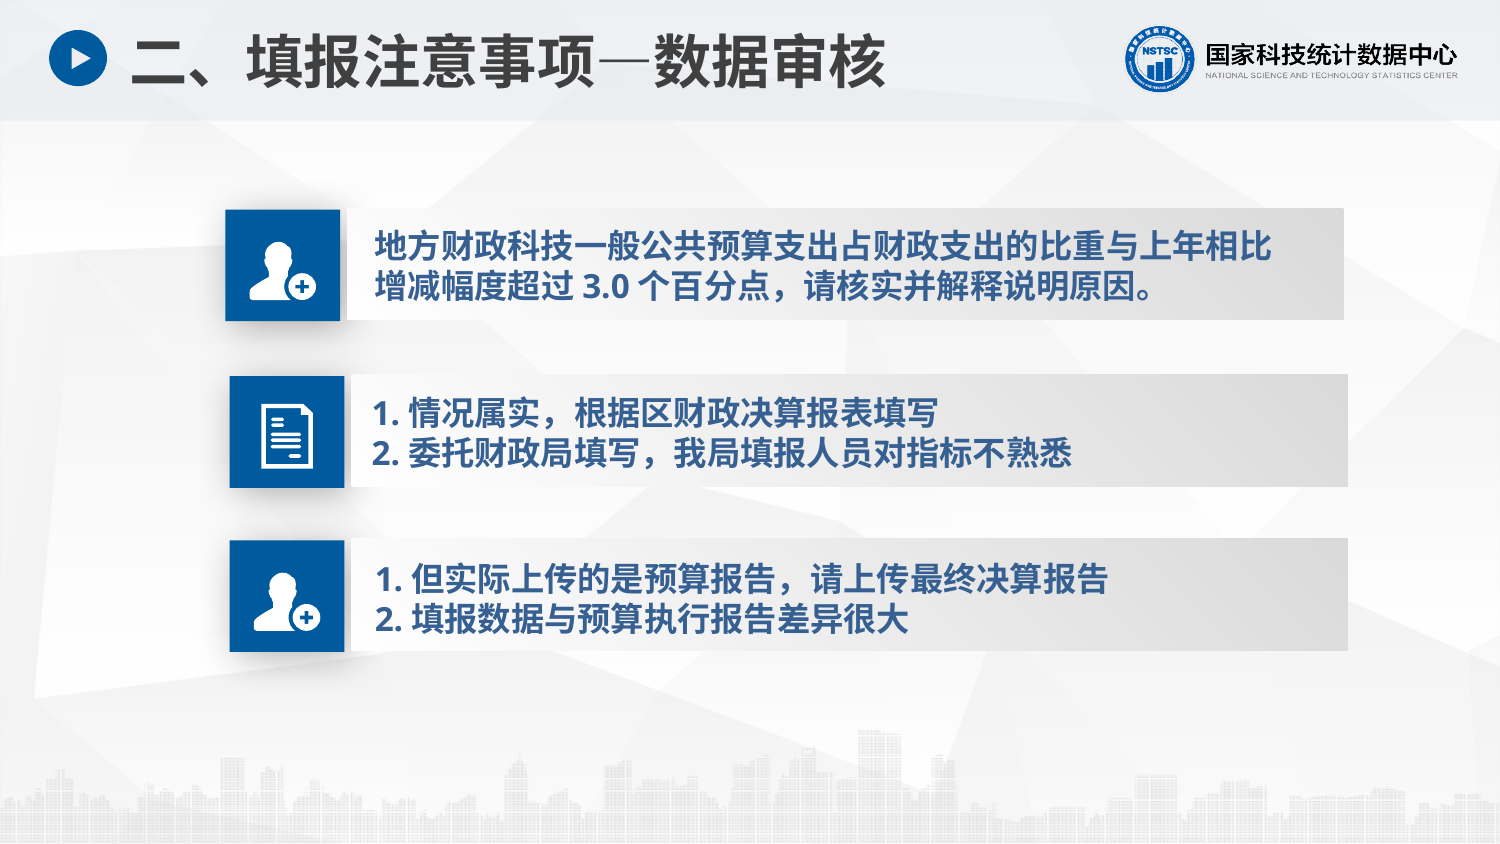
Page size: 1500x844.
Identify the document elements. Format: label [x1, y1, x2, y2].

text_box [259, 401, 315, 471]
text_box [351, 538, 1348, 651]
text_box [223, 207, 342, 323]
text_box [48, 17, 1080, 104]
text_box [351, 374, 1424, 487]
text_box [228, 374, 347, 490]
text_box [0, 0, 1500, 123]
picture [0, 123, 1500, 844]
text_box [346, 207, 1344, 320]
text_box [247, 239, 319, 303]
text_box [228, 538, 347, 654]
picture [1108, 3, 1471, 115]
text_box [251, 570, 323, 633]
